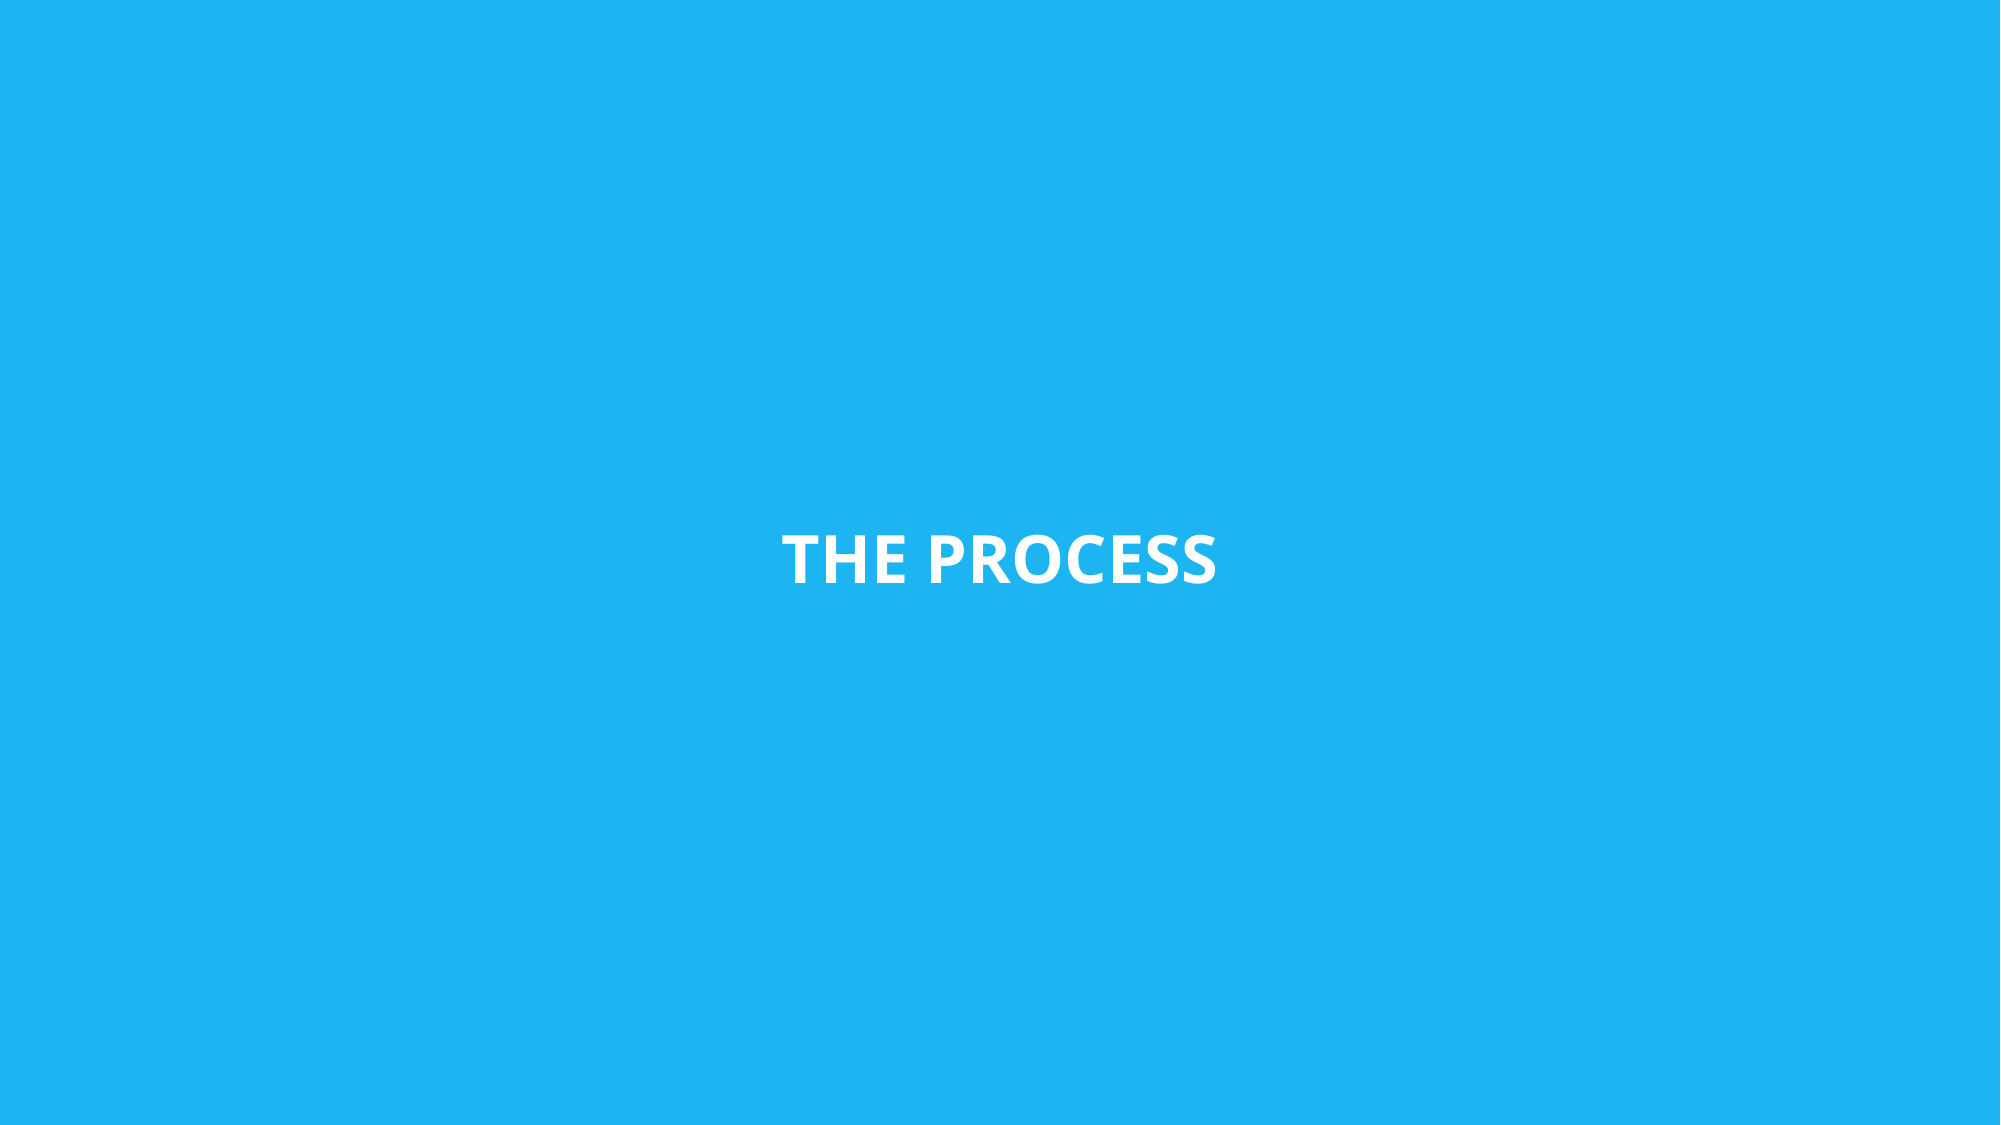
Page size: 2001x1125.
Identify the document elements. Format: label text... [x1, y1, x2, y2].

list THE PROCESS [468, 473, 1532, 652]
